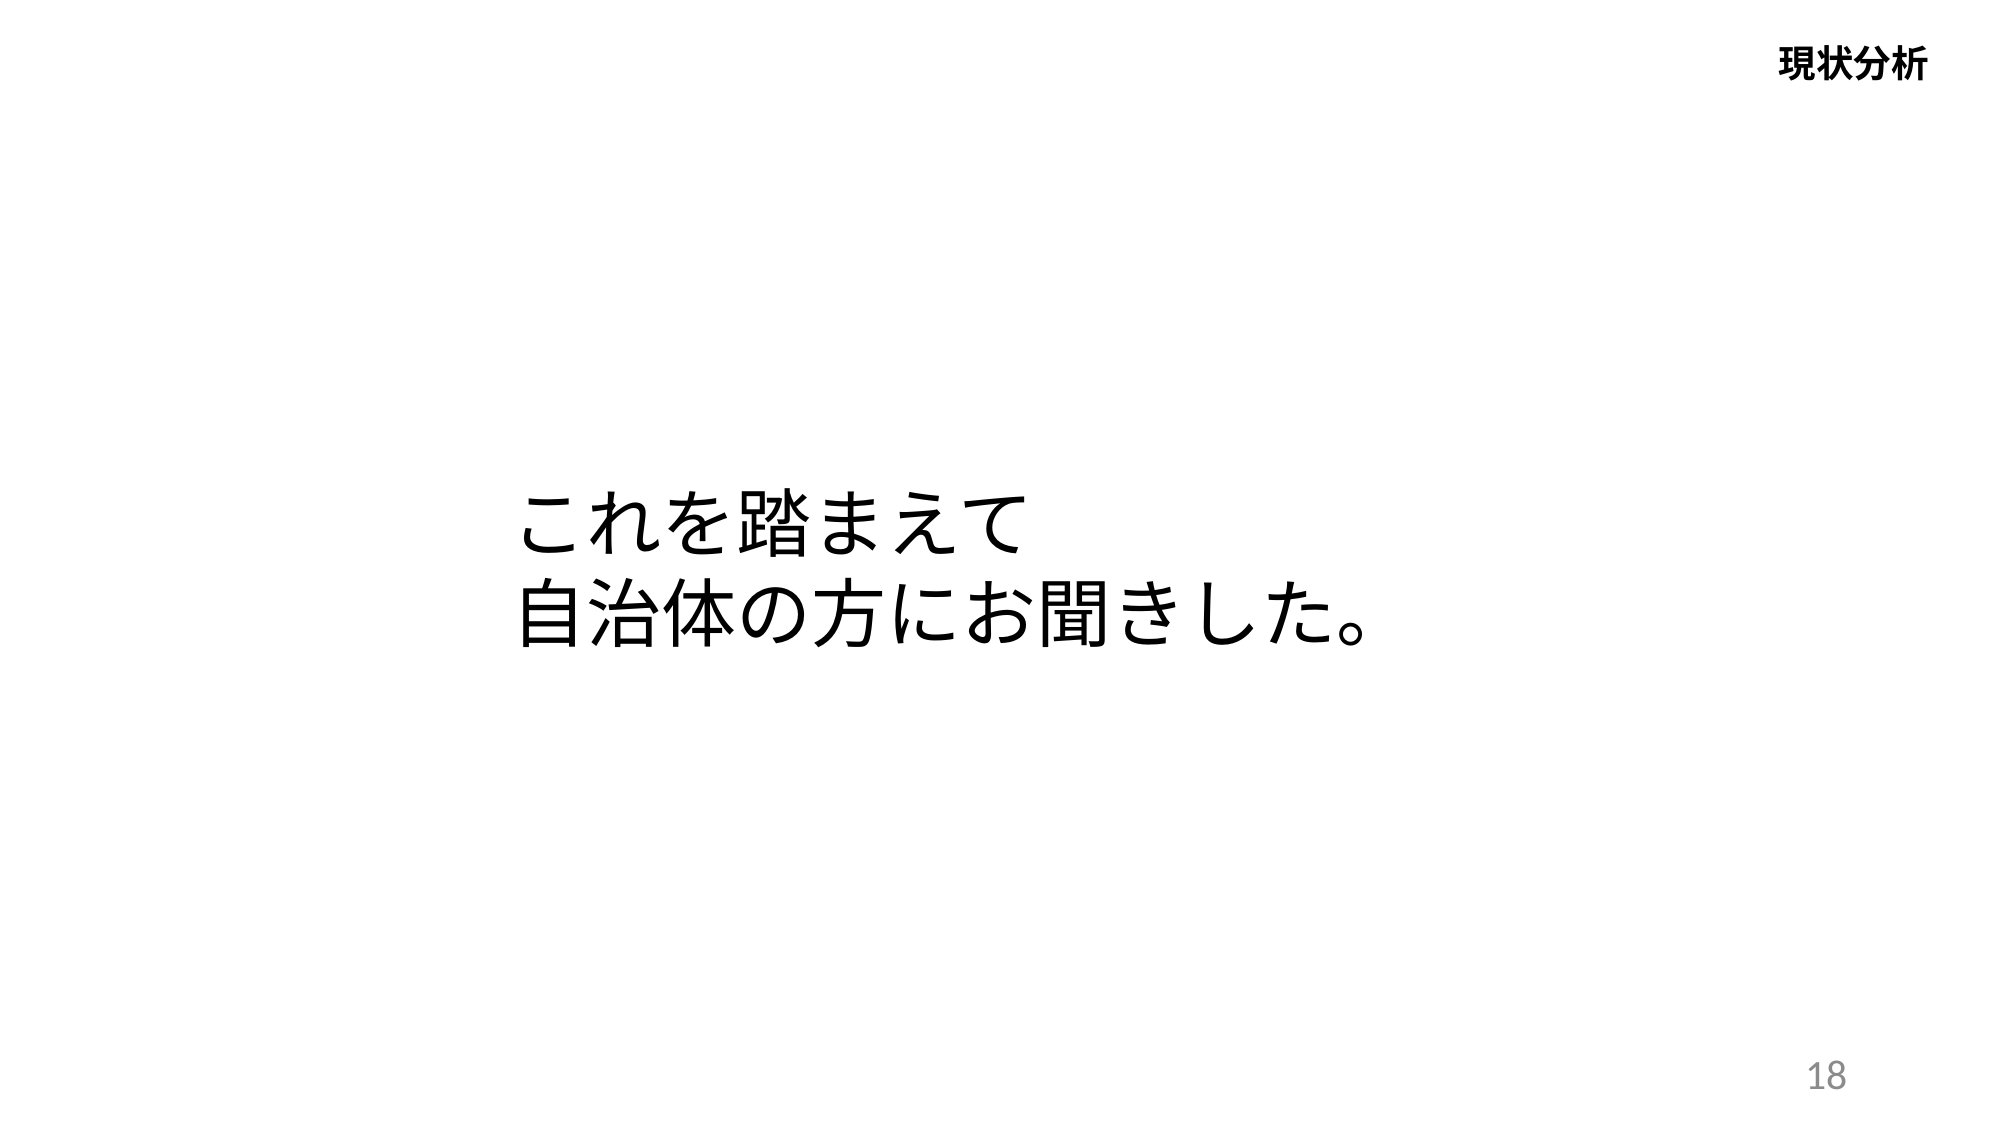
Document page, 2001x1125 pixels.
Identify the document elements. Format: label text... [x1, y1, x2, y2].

slide_number 18 [1412, 1042, 1863, 1103]
text_box これを踏まえて 自治体の方にお聞きした。 [497, 469, 1427, 664]
text_box 現状分析 [1764, 33, 1944, 93]
